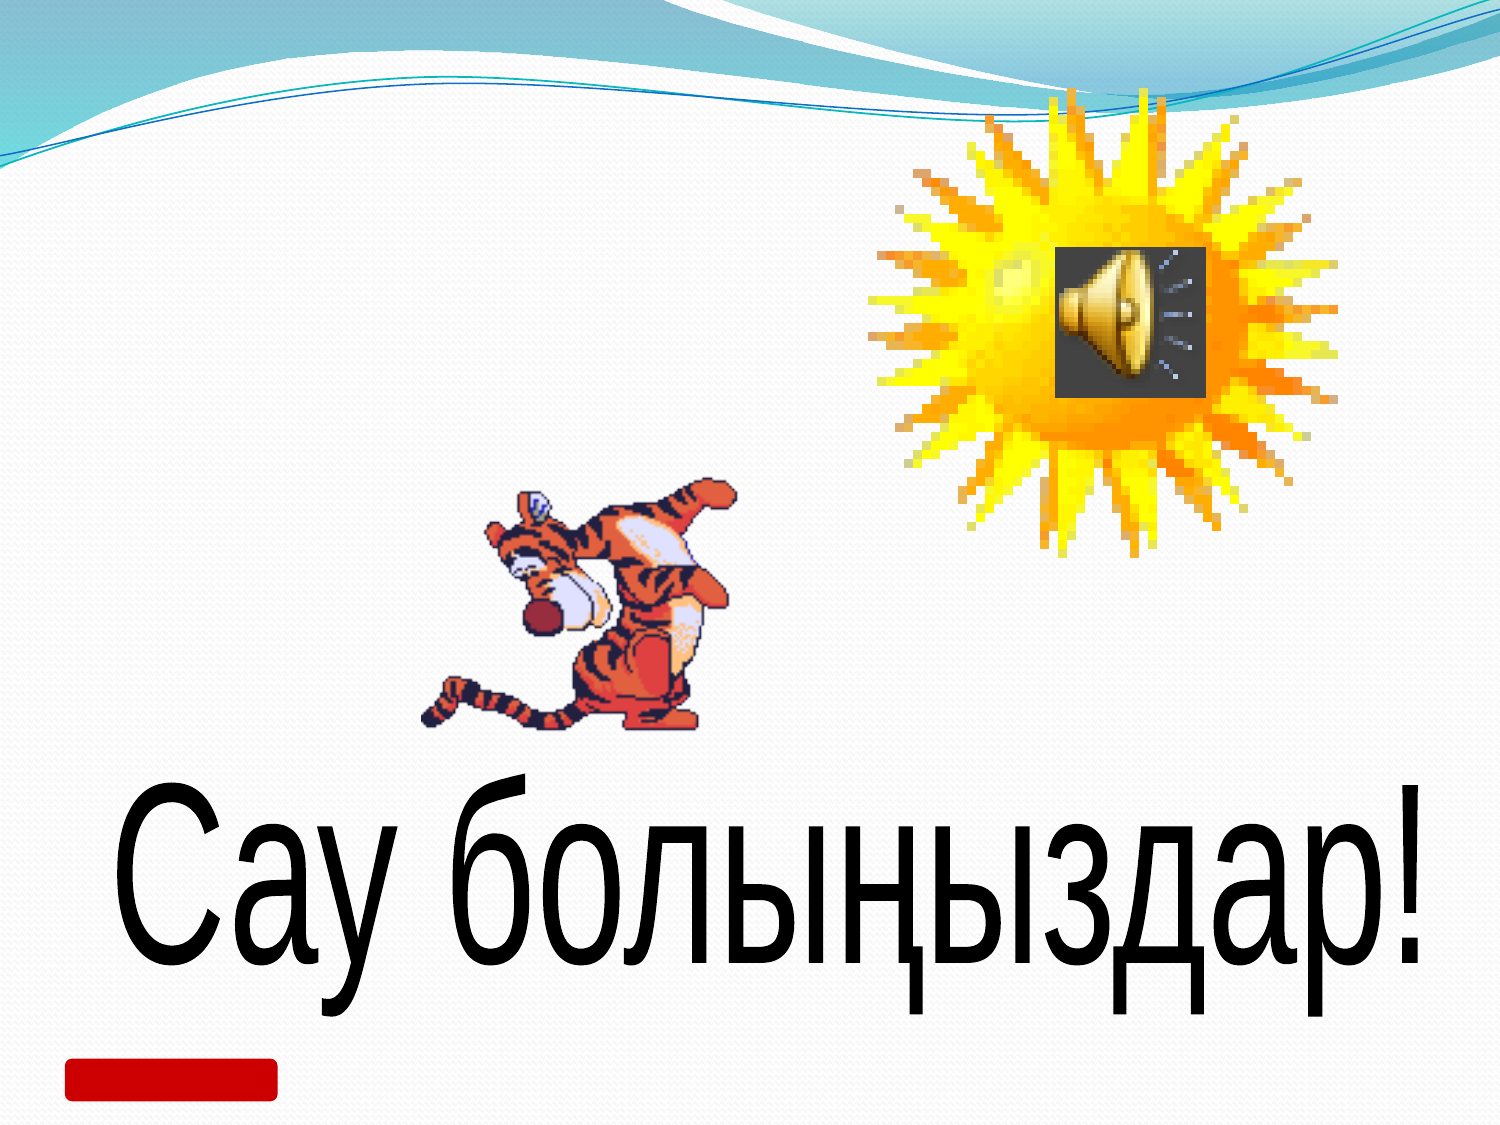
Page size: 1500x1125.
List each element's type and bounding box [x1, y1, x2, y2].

picture [831, 70, 1375, 587]
text_box [64, 1058, 278, 1102]
picture [421, 351, 907, 763]
